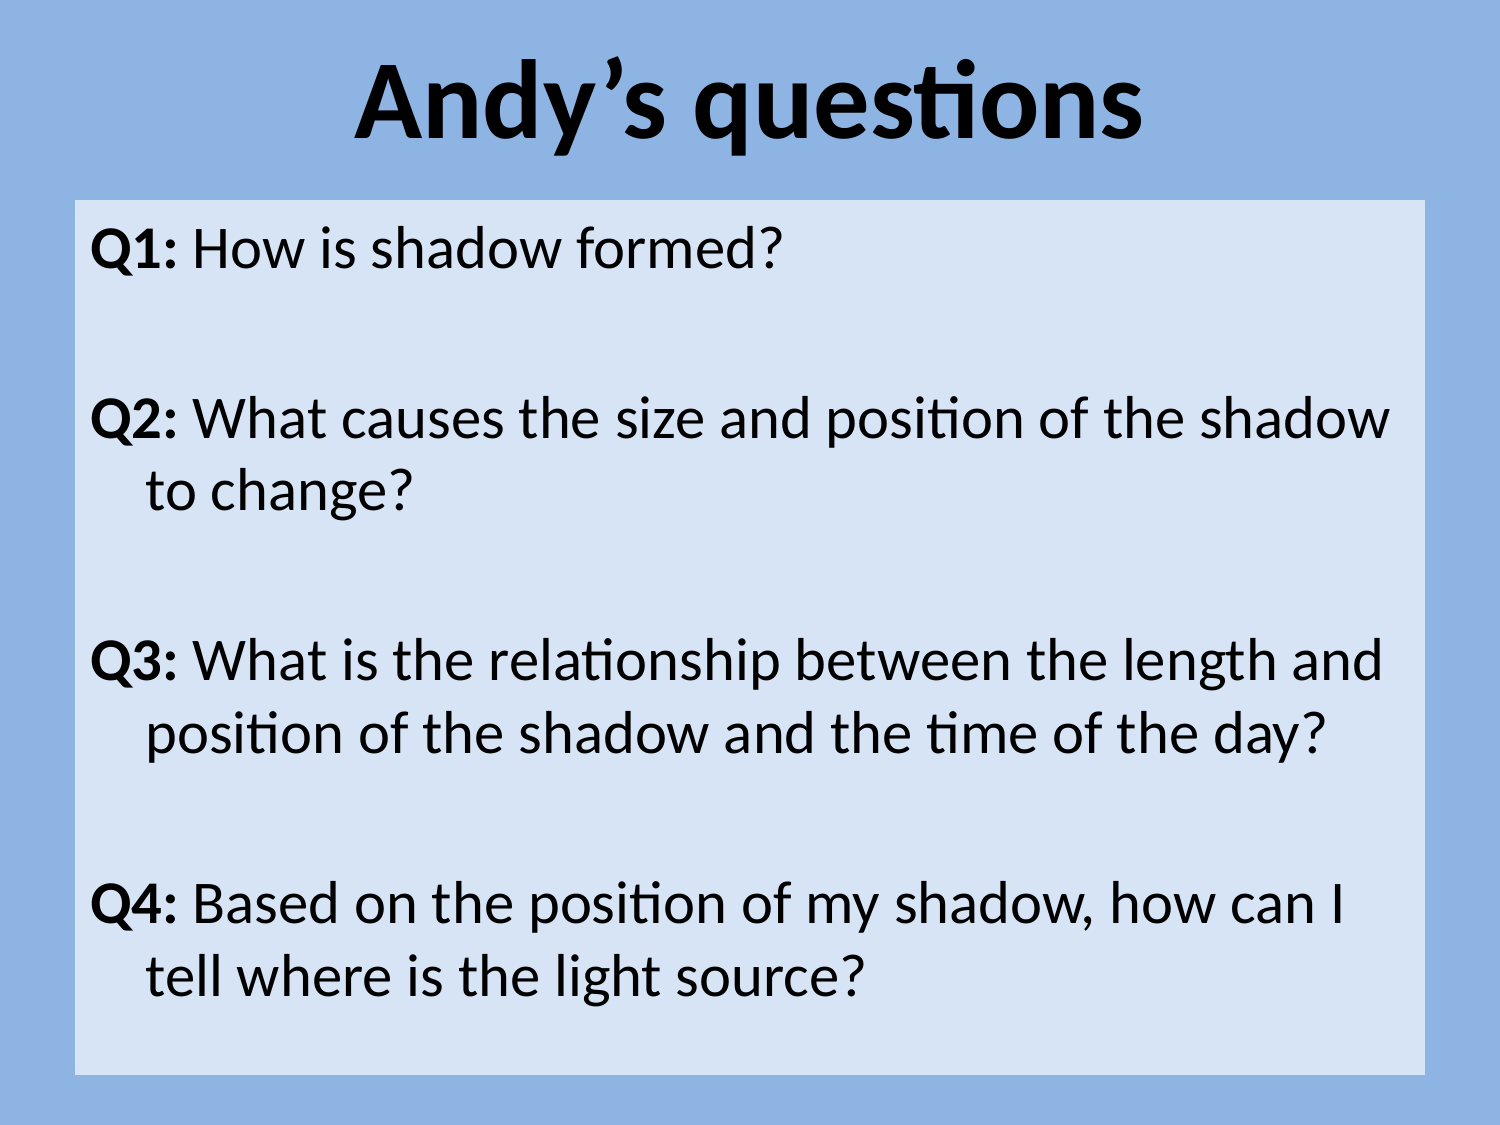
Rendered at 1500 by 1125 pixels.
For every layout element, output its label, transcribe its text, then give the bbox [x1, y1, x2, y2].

list Q1: How is shadow formed? Q2: What causes the size and position of the shadow to change? Q3: What is the relationship between the length and position of the shadow and the time of the day? Q4: Based on the position of my shadow, how can I tell where is the light source? [75, 200, 1425, 1075]
title Andy’s questions [75, 0, 1425, 188]
